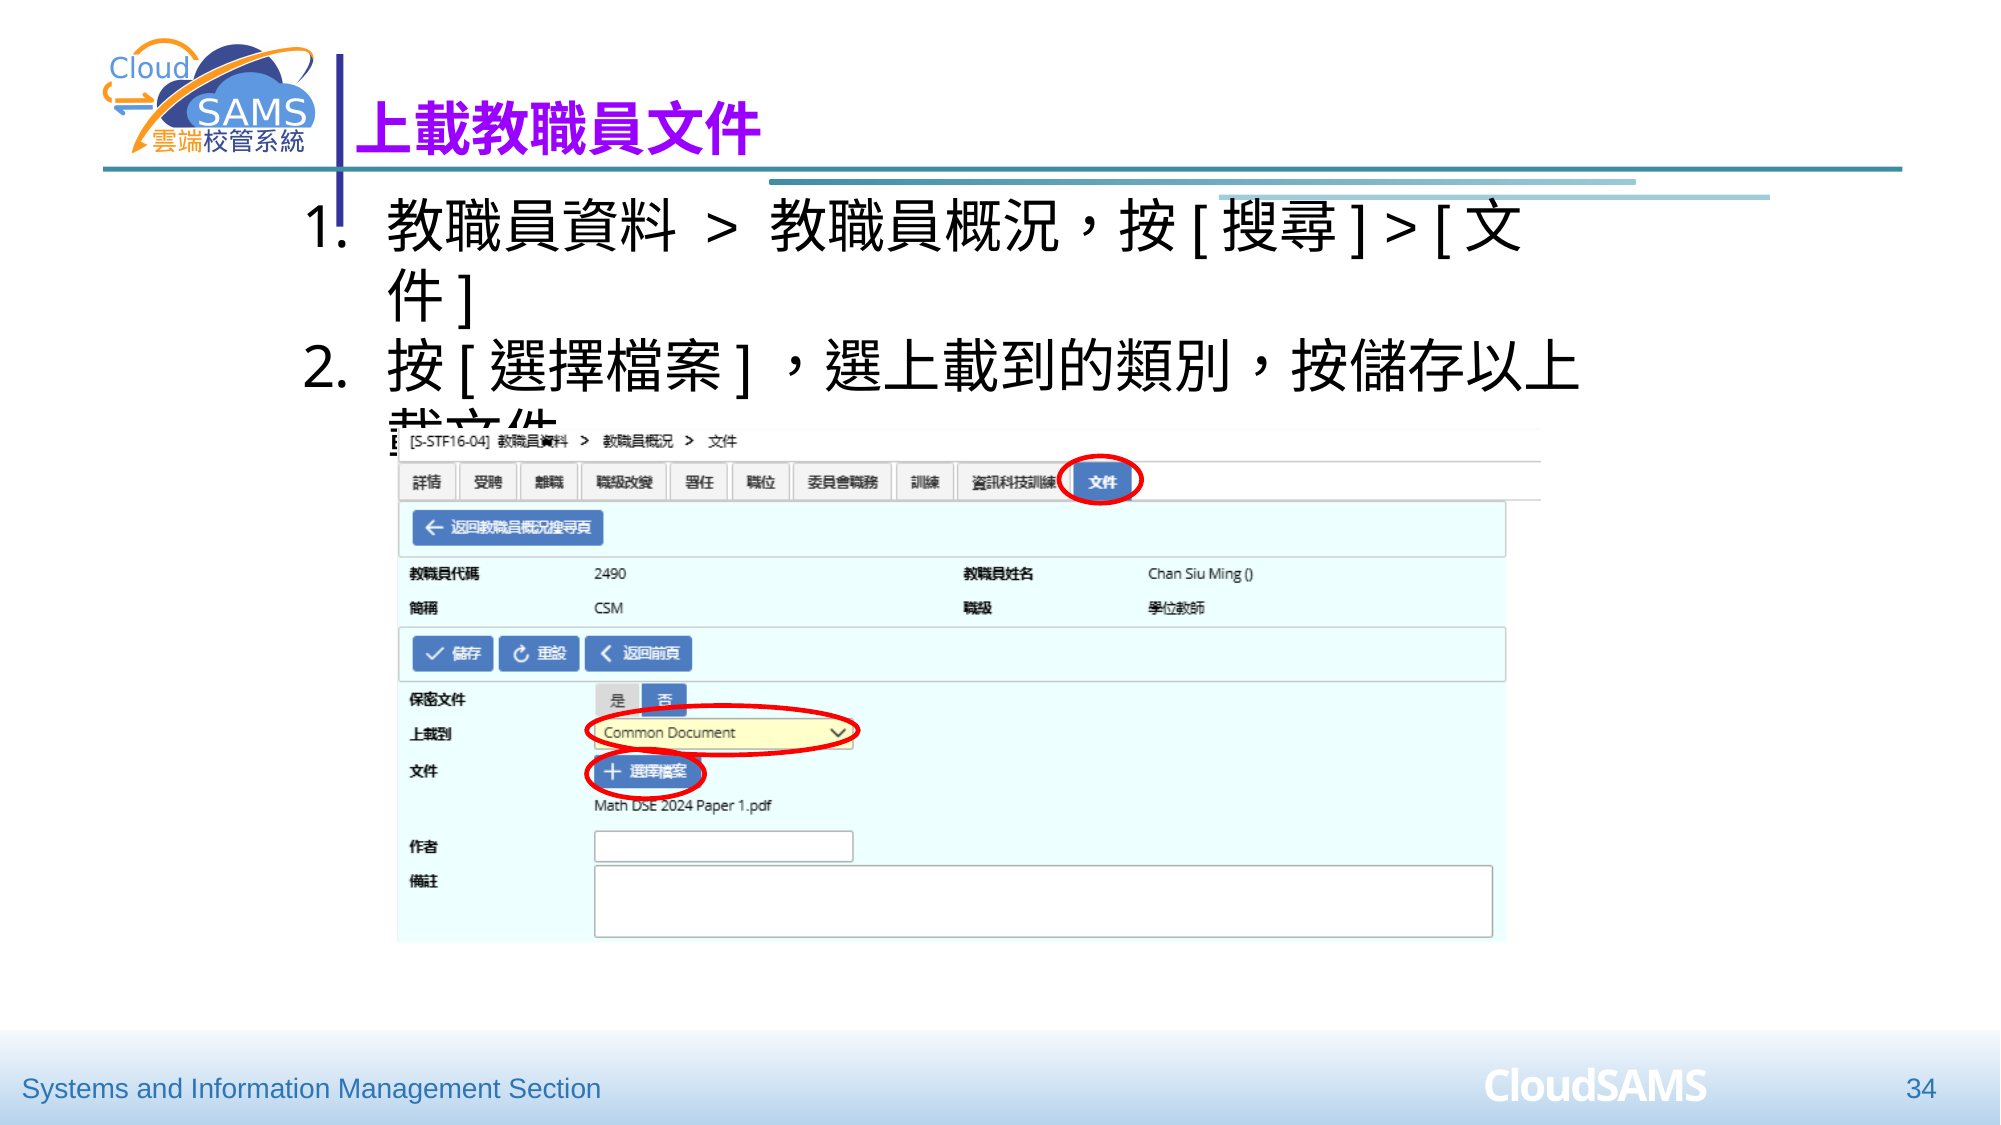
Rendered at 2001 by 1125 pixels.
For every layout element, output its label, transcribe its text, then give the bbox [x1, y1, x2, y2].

picture [397, 428, 1541, 943]
slide_number 34 [1755, 1063, 1952, 1125]
title 上載教職員文件 [340, 44, 1907, 170]
picture [87, 7, 349, 175]
text_box 教職員資料 > 教職員概況，按[搜尋] > [文件] 按[選擇檔案]，選上載到的類別，按儲存以上載文件 [287, 181, 1615, 477]
